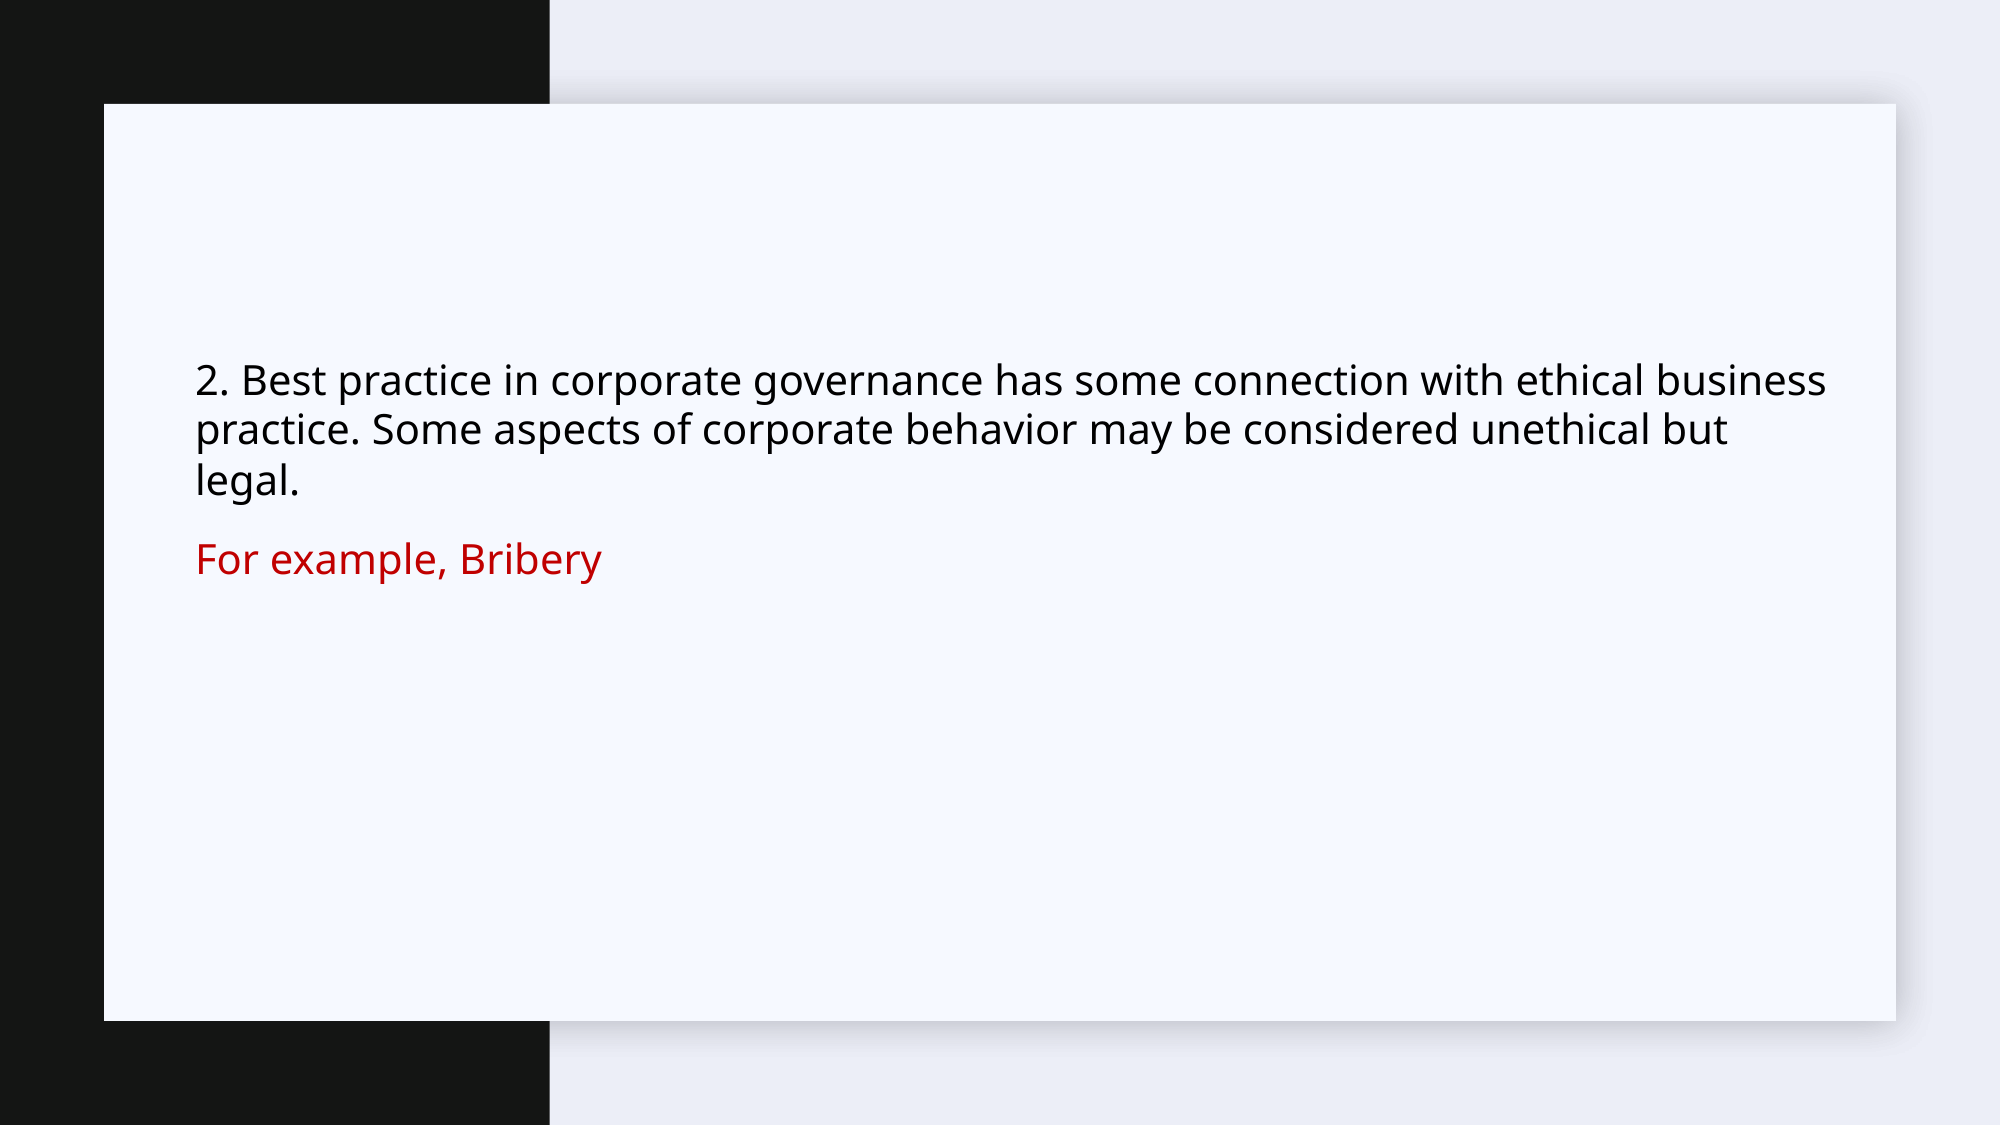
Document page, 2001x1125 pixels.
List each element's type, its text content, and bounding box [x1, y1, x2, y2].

list 2. Best practice in corporate governance has some connection with ethical business practice. Some aspects of corporate behavior may be considered unethical but legal. For example, Bribery [180, 345, 1830, 805]
